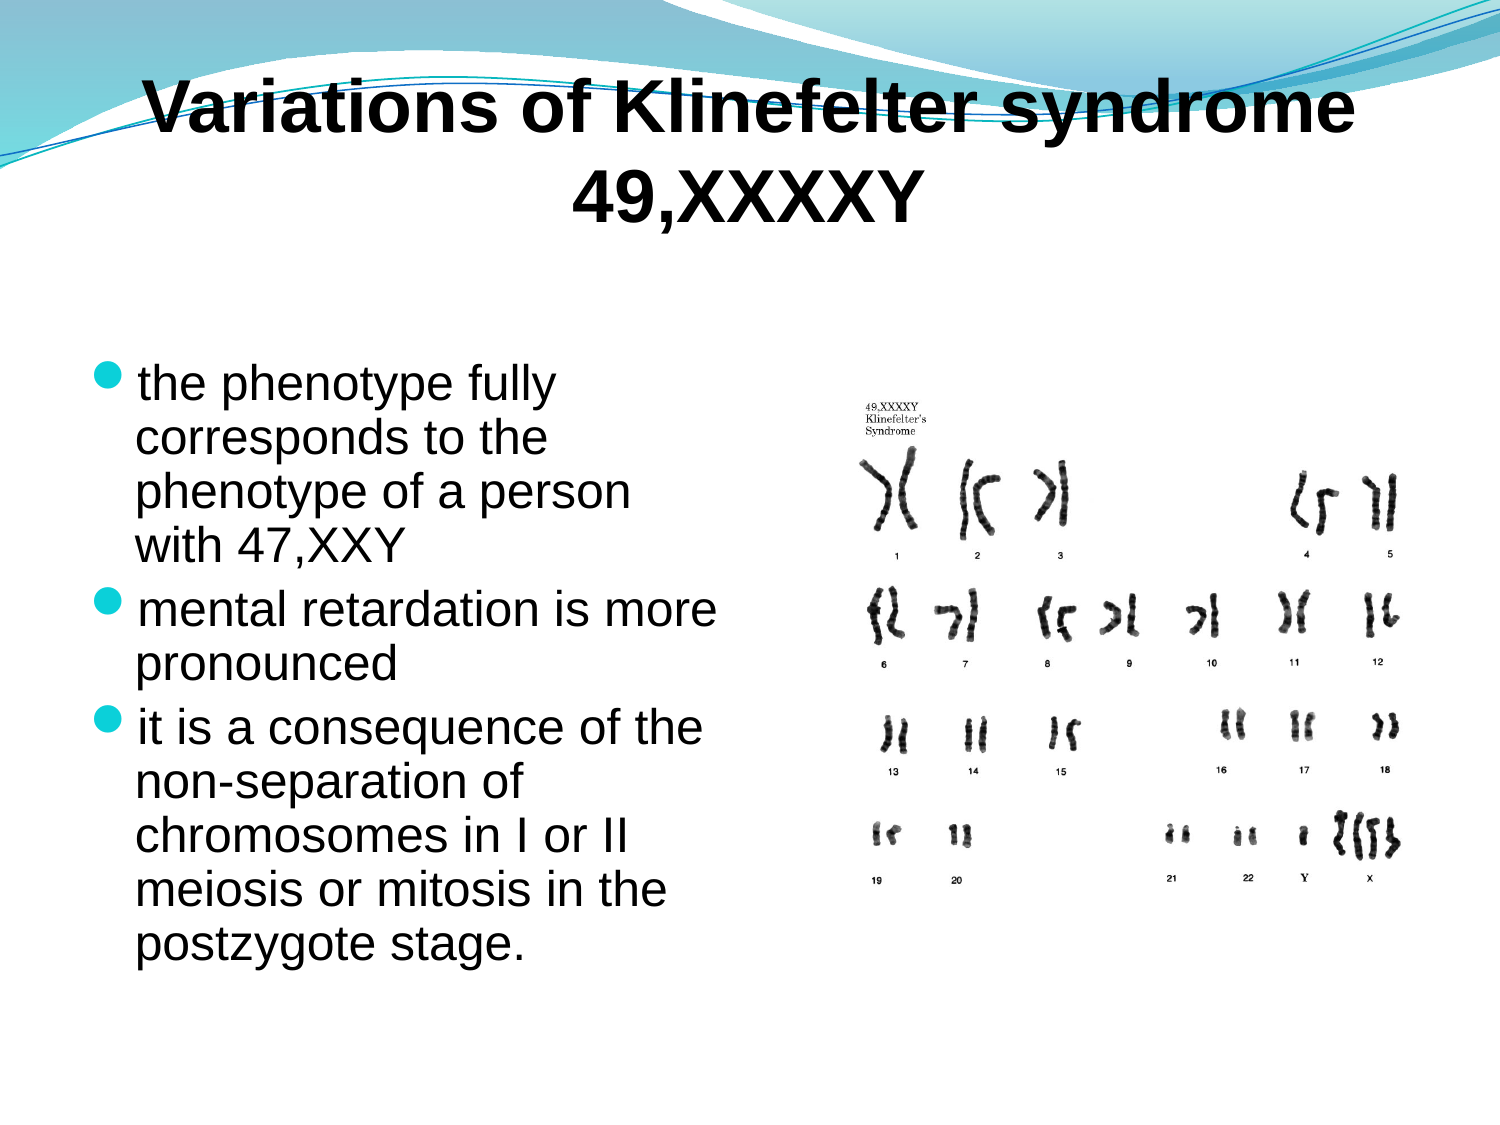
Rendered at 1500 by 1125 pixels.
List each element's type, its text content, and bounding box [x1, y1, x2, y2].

picture [849, 389, 1416, 893]
list the phenotype fully corresponds to the phenotype of a person with 47,XXY mental retardation is more pronounced it is a consequence of the non-separation of chromosomes in I or II meiosis or mitosis in the postzygote stage. [75, 350, 738, 1078]
title Variations of Klinefelter syndrome 49,XXXXY [75, 50, 1425, 238]
